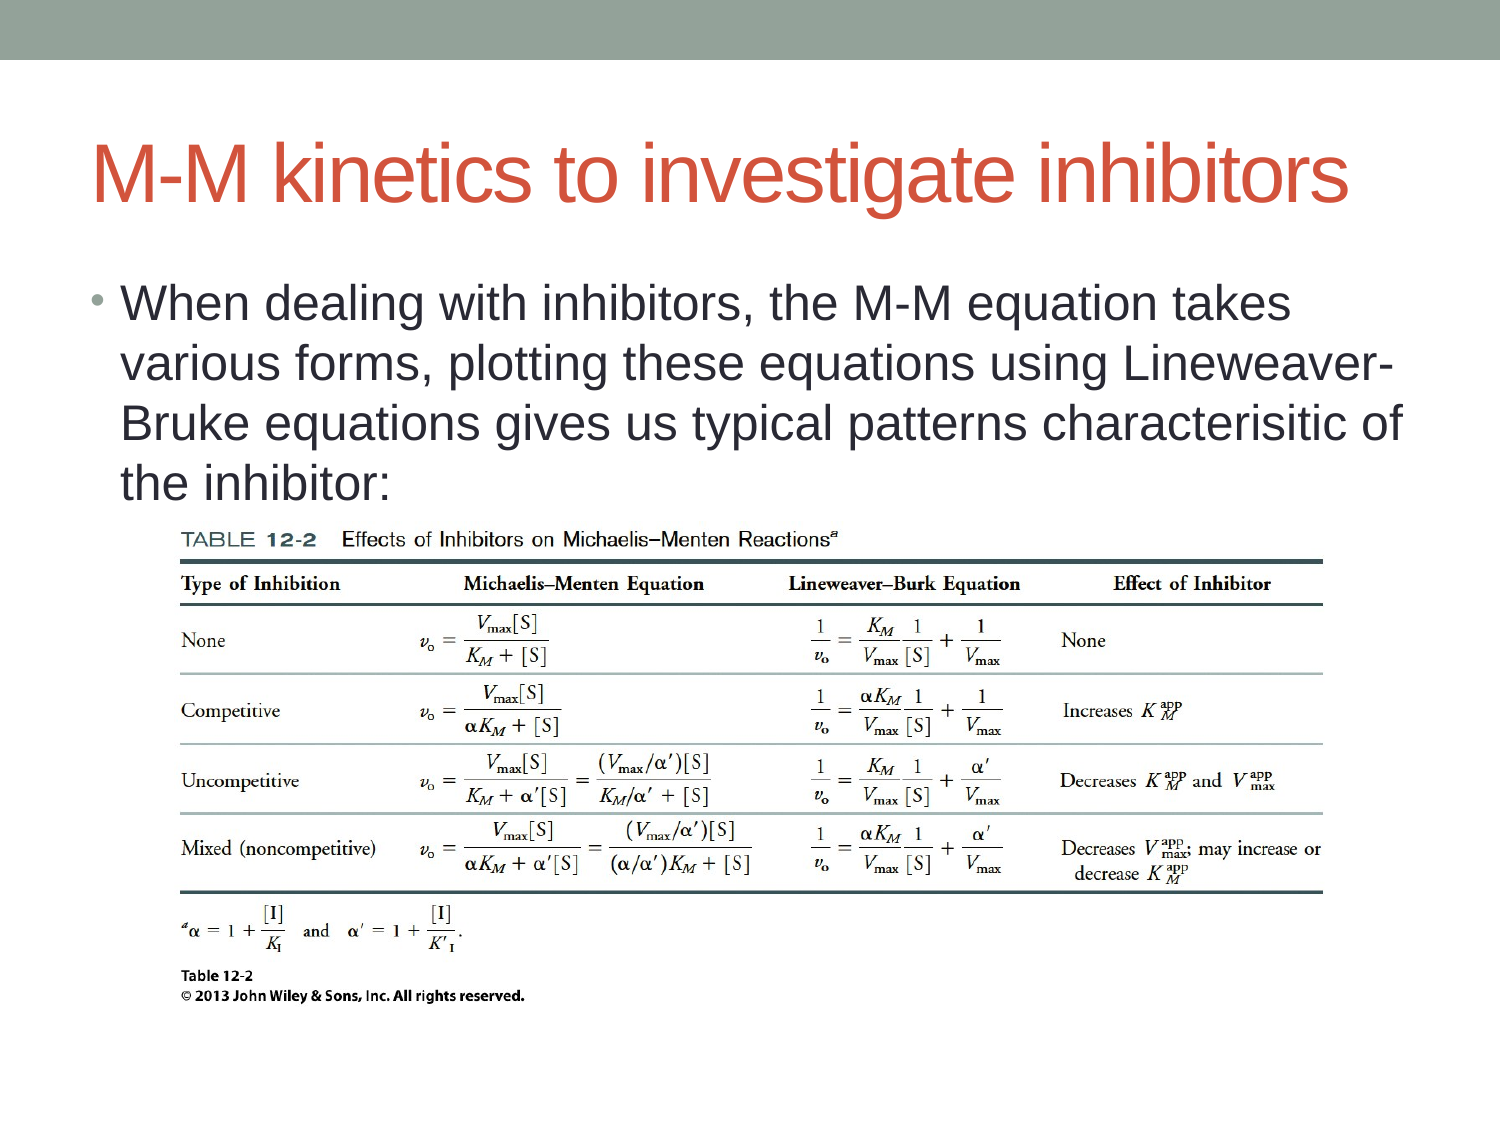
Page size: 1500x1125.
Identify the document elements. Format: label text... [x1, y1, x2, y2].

list When dealing with inhibitors, the M-M equation takes various forms, plotting these equations using Lineweaver-Bruke equations gives us typical patterns characterisitic of the inhibitor: [75, 262, 1425, 1063]
picture [174, 520, 1330, 1007]
title M-M kinetics to investigate inhibitors [75, 87, 1425, 250]
